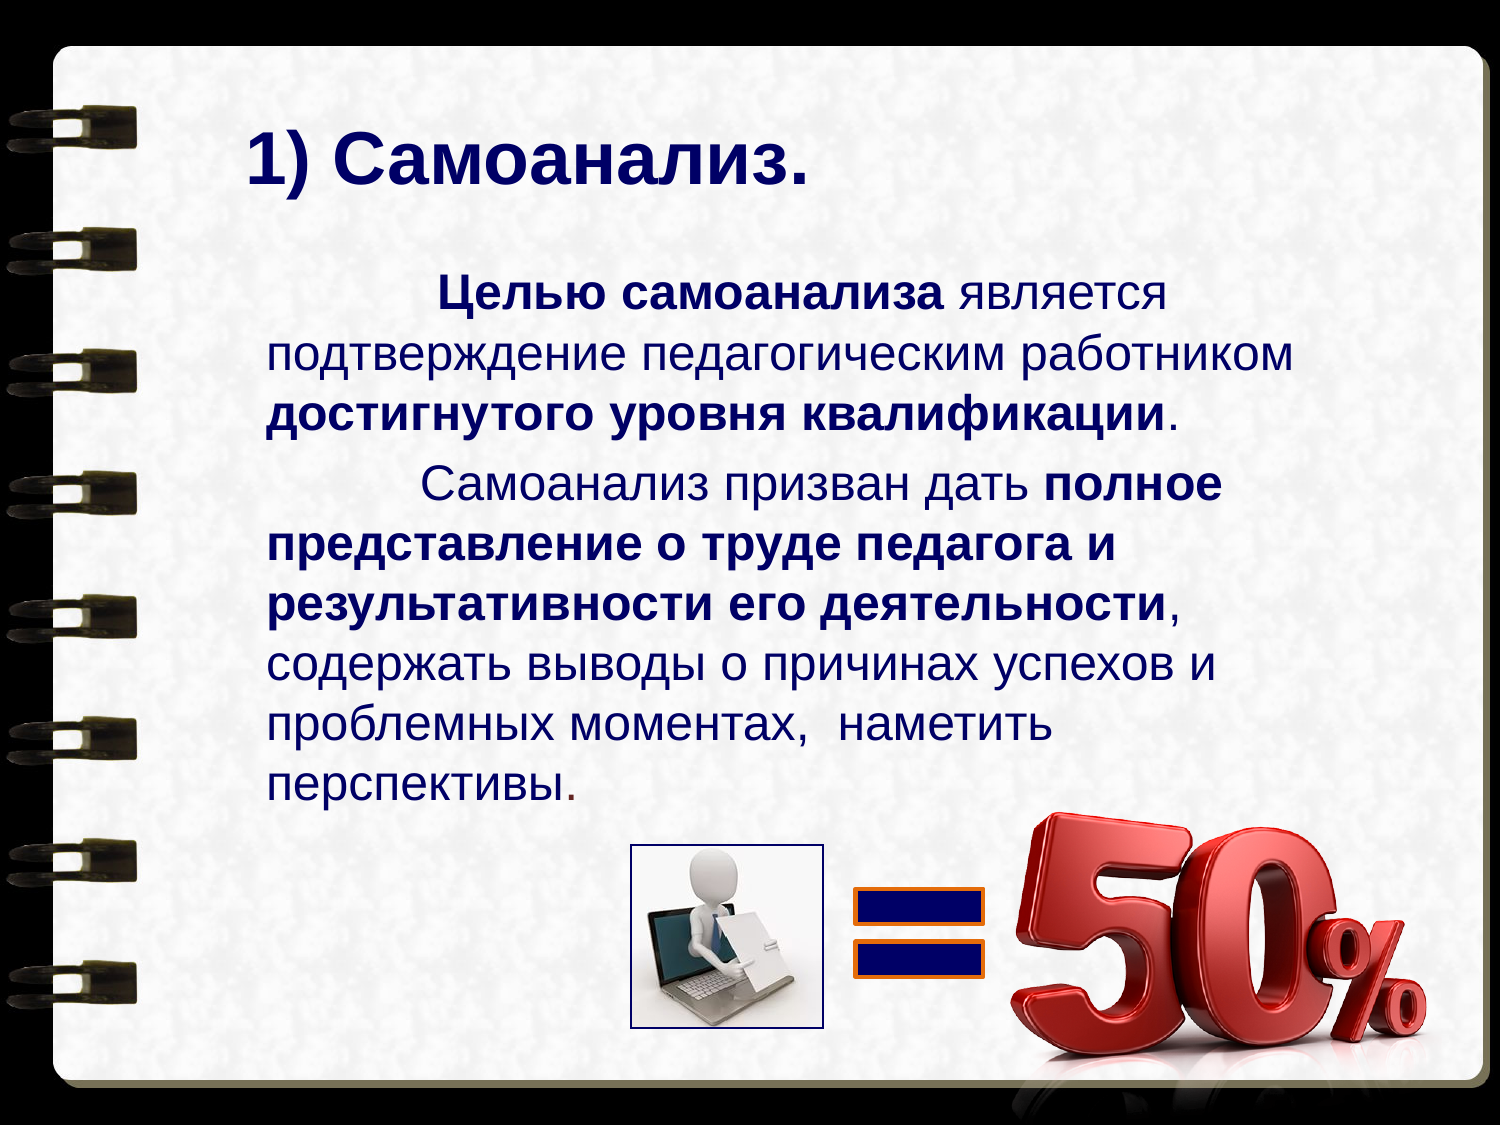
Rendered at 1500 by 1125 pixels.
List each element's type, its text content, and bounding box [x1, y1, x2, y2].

title 1) Самоанализ. [230, 66, 1474, 243]
list Целью самоанализа является подтверждение педагогическим работником достигнутого уровня квалификации. Самоанализ призван дать полное представление о труде педагога и результативности его деятельности, содержать выводы о причинах успехов и проблемных моментах, наметить перспективы. [194, 243, 1388, 870]
text_box [853, 887, 985, 926]
text_box [853, 939, 985, 979]
picture [0, 0, 1500, 1125]
